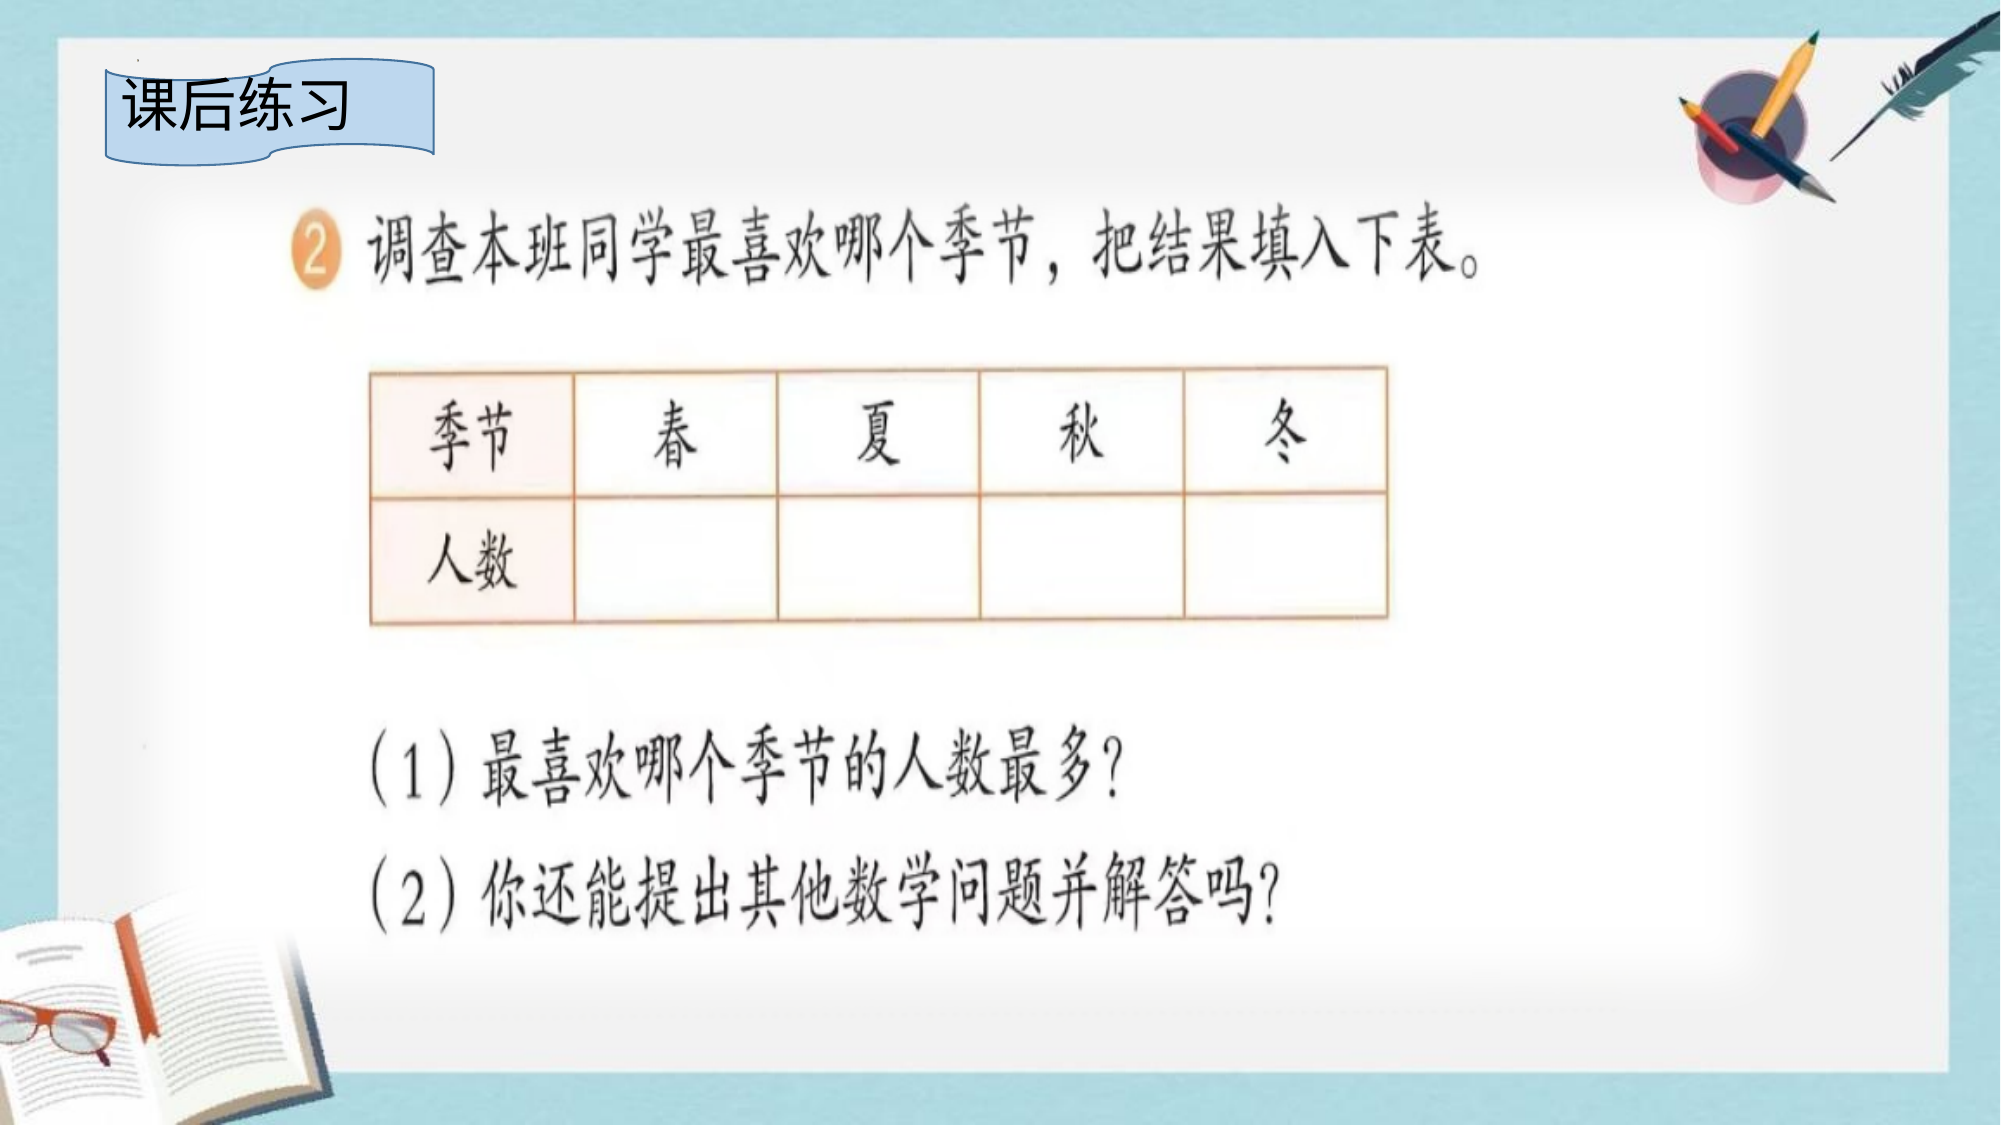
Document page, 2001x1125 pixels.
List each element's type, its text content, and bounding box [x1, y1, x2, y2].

picture [0, 0, 2001, 1125]
text_box [269, 57, 435, 68]
subtitle 课后练习 [105, 68, 560, 149]
